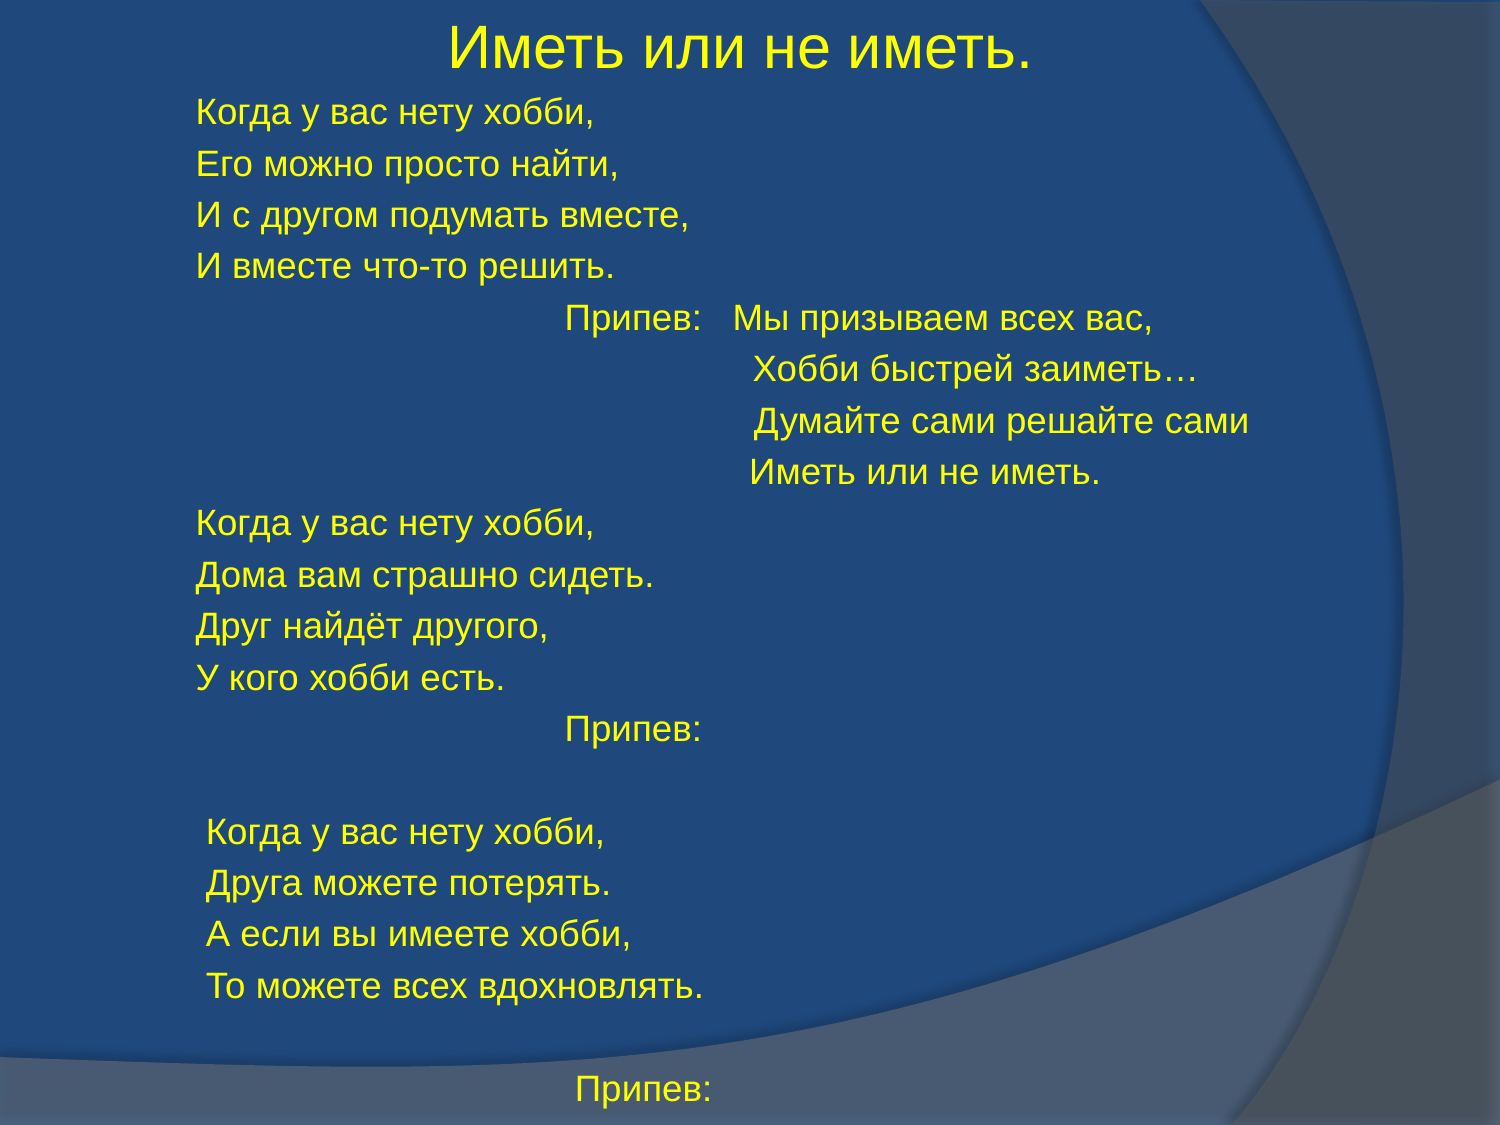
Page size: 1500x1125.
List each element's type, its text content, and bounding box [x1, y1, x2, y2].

list Иметь или не иметь. Когда у вас нету хобби, Его можно просто найти, И с другом подумать вместе, И вместе что-то решить. Припев: Мы призываем всех вас, Хобби быстрей заиметь… Думайте сами решайте сами Иметь или не иметь. Когда у вас нету хобби, Дома вам страшно сидеть. Друг найдёт другого, У кого хобби есть. Припев: Когда у вас нету хобби, Друга можете потерять. А если вы имеете хобби, То можете всех вдохновлять. Припев: [174, 0, 1300, 1125]
